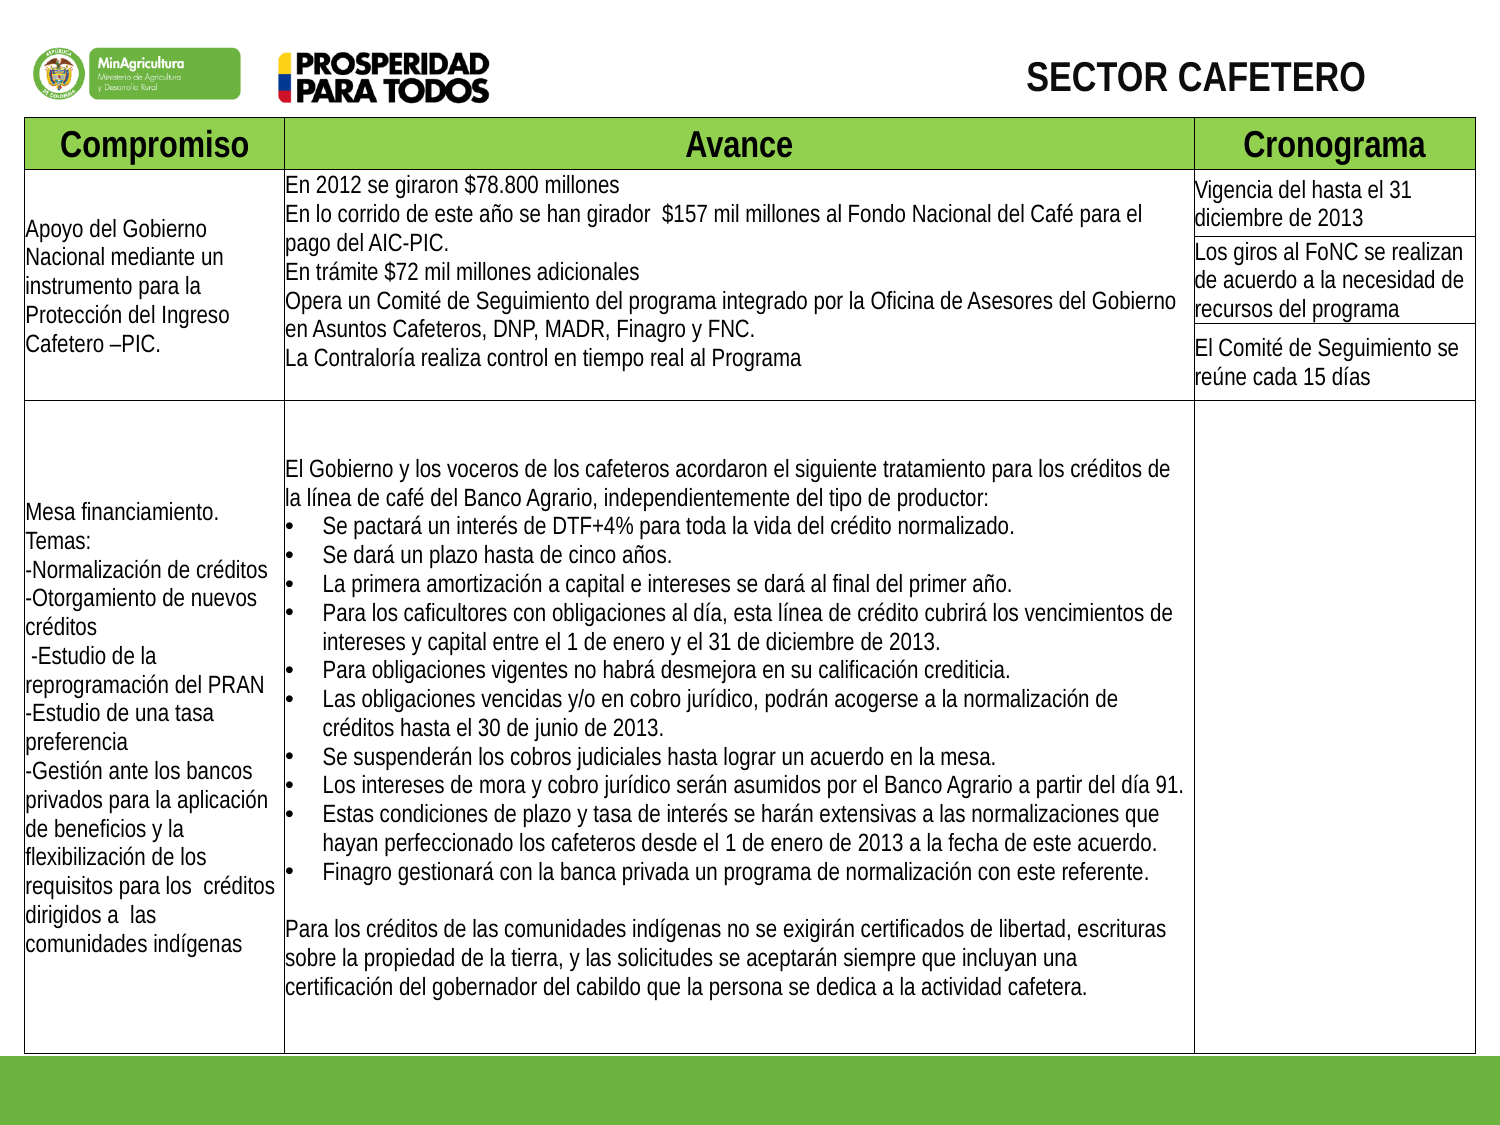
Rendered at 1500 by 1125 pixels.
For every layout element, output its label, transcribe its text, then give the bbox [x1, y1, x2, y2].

table_cell En 2012 se giraron $78.800 millones En lo corrido de este año se han girador $157 mil millones al Fondo Nacional del Café para el pago del AIC-PIC. En trámite $72 mil millones adicionales Opera un Comité de Seguimiento del programa integrado por la Oficina de Asesores del Gobierno en Asuntos Cafeteros, DNP, MADR, Finagro y FNC. La Contraloría realiza control en tiempo real al Programa [285, 170, 1194, 400]
table_cell Vigencia del hasta el 31 diciembre de 2013 [1195, 170, 1475, 236]
table_cell El Comité de Seguimiento se reúne cada 15 días [1195, 324, 1475, 400]
table_cell El Gobierno y los voceros de los cafeteros acordaron el siguiente tratamiento para los créditos de la línea de café del Banco Agrario, independientemente del tipo de productor: Se pactará un interés de DTF+4% para toda la vida del crédito normalizado. Se dará un plazo hasta de cinco años. La primera amortización a capital e intereses se dará al final del primer año. Para los caficultores con obligaciones al día, esta línea de crédito cubrirá los vencimientos de intereses y capital entre el 1 de enero y el 31 de diciembre de 2013. Para obligaciones vigentes no habrá desmejora en su calificación crediticia. Las obligaciones vencidas y/o en cobro jurídico, podrán acogerse a la normalización de créditos hasta el 30 de junio de 2013. Se suspenderán los cobros judiciales hasta lograr un acuerdo en la mesa. Los intereses de mora y cobro jurídico serán asumidos por el Banco Agrario a partir del día 91. Estas condiciones de plazo y tasa de interés se harán extensivas a las normalizaciones que hayan perfeccionado los cafeteros desde el 1 de enero de 2013 a la fecha de este acuerdo. Finagro gestionará con la banca privada un programa de normalización con este referente. Para los créditos de las comunidades indígenas no se exigirán certificados de libertad, escrituras sobre la propiedad de la tierra, y las solicitudes se aceptarán siempre que incluyan una certificación del gobernador del cabildo que la persona se dedica a la actividad cafetera. [285, 401, 1194, 1053]
table_cell Mesa financiamiento. Temas: -Normalización de créditos -Otorgamiento de nuevos créditos -Estudio de la reprogramación del PRAN -Estudio de una tasa preferencia -Gestión ante los bancos privados para la aplicación de beneficios y la flexibilización de los requisitos para los créditos dirigidos a las comunidades indígenas [25, 401, 284, 1053]
table_cell [1195, 401, 1475, 1053]
table_cell Los giros al FoNC se realizan de acuerdo a la necesidad de recursos del programa [1195, 237, 1475, 323]
text_box [0, 1056, 1500, 1125]
picture [31, 42, 245, 105]
table_cell Apoyo del Gobierno Nacional mediante un instrumento para la Protección del Ingreso Cafetero –PIC. [25, 170, 284, 400]
picture [265, 42, 496, 111]
table_header Compromiso [25, 118, 284, 169]
text_box SECTOR CAFETERO [1011, 42, 1382, 108]
table_header Avance [285, 118, 1194, 169]
table_header Cronograma [1195, 118, 1475, 169]
